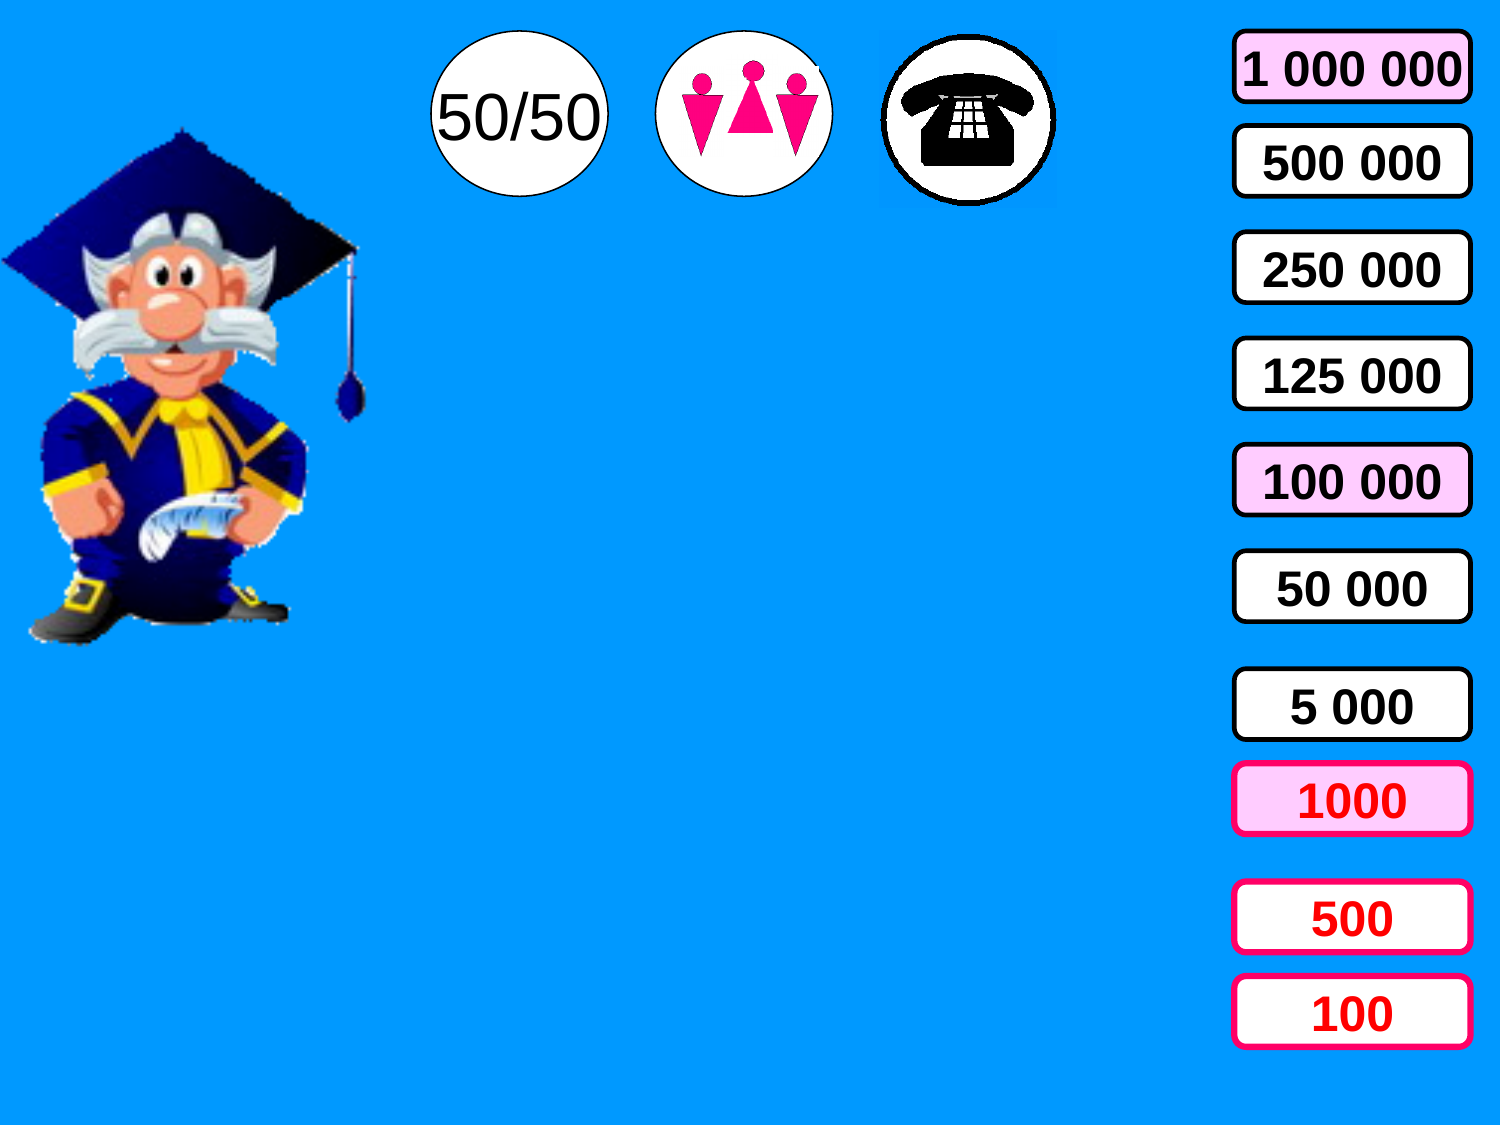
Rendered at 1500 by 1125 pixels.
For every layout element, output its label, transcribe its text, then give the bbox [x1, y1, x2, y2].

picture [0, 113, 408, 653]
text_box 100 000 [1234, 444, 1471, 516]
text_box [823, 76, 833, 151]
text_box 500 [1234, 881, 1471, 953]
picture [678, 54, 819, 158]
text_box 50 000 [1234, 550, 1471, 622]
text_box 50/50 [430, 30, 609, 197]
text_box 1 000 000 [1234, 30, 1471, 102]
text_box [655, 30, 815, 197]
text_box 100 [1234, 976, 1471, 1047]
text_box 500 000 [1234, 125, 1471, 197]
picture [879, 30, 1058, 208]
text_box 125 000 [1234, 337, 1471, 409]
text_box 250 000 [1234, 231, 1471, 303]
text_box 1000 [1234, 763, 1471, 835]
text_box 5 000 [1234, 668, 1471, 740]
